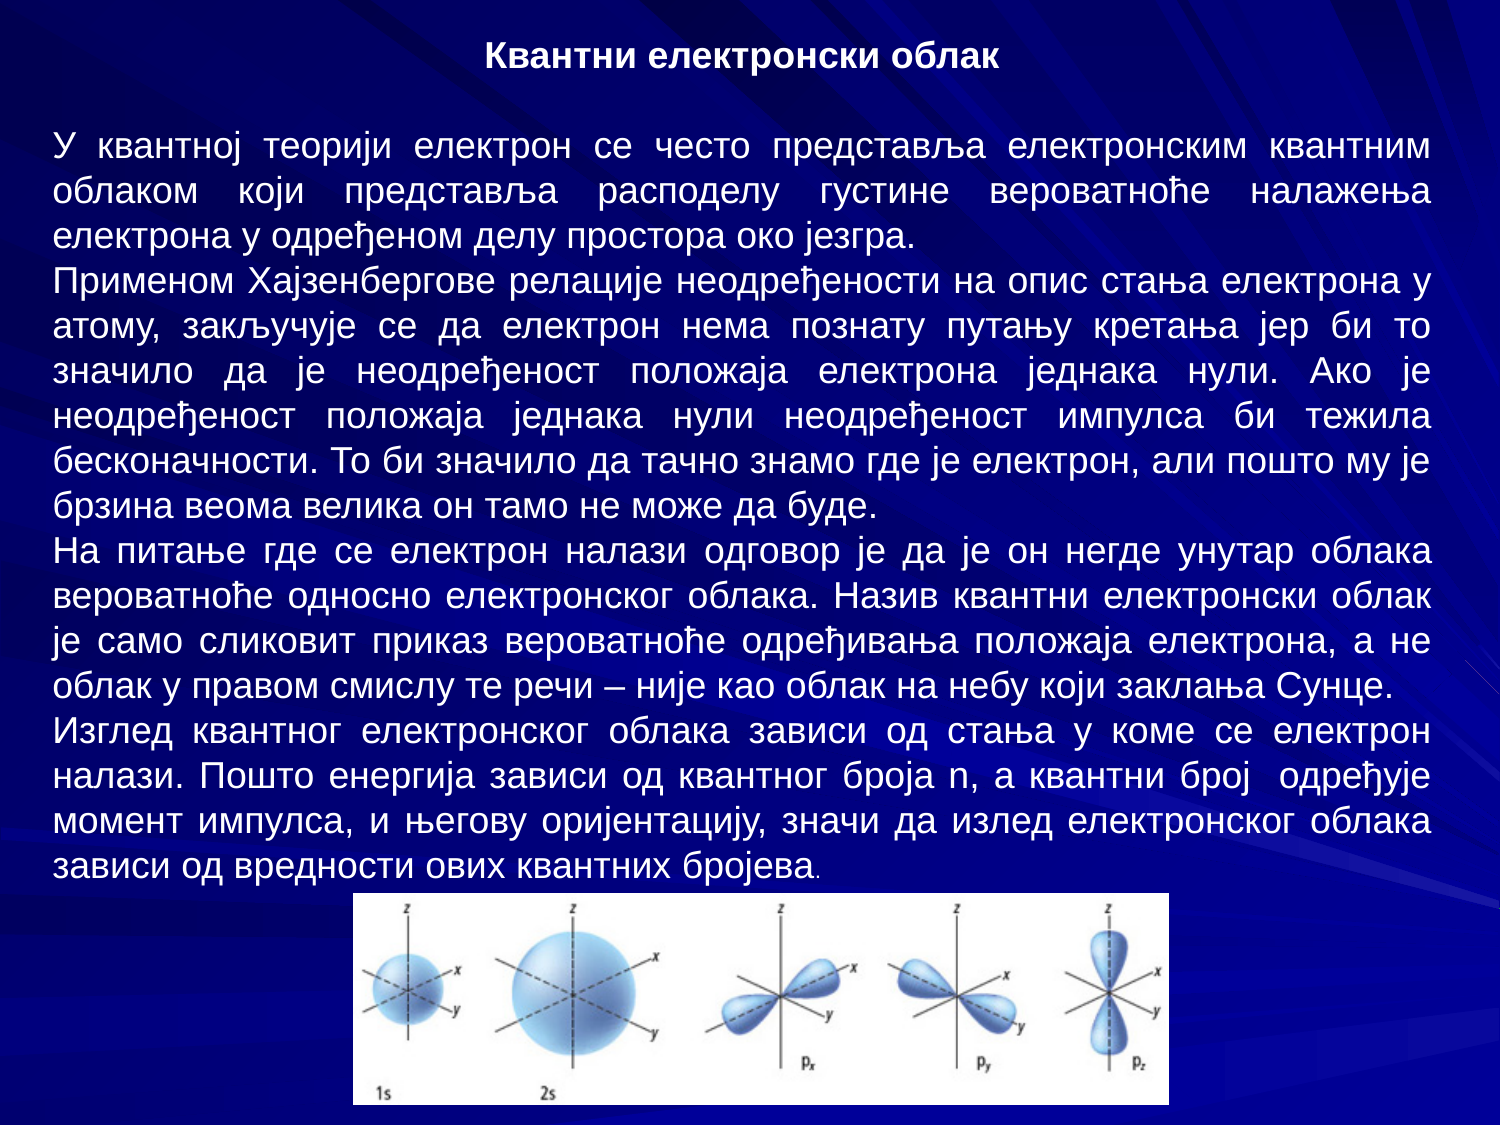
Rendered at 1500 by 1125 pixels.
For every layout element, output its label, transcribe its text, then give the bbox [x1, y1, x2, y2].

text_box Квантни електронски облак У квантној теорији електрон се често представља електронским квантним облаком који представља расподелу густине вероватноће налажења електрона у одређеном делу простора око језгра. Применом Хајзенбергове релације неодређености на опис стања електрона у атому, закључује се да електрон нема познату путању кретања јер би то значило да је неодређеност положаја електрона једнака нули. Ако је неодређеност положаја једнака нули неодређеност импулса би тежила бесконачности. То би значило да тачно знамо где је електрон, али пошто му је брзина веома велика он тамо не може да буде. На питање где се електрон налази одговор је да је он негде унутар облака вероватноће односно електронског облака. Назив квантни електронски облак је само сликовит приказ вероватноће одређивања положаја електрона, а не облак у правом смислу те речи – није као облак на небу који заклања Сунце. Изглед квантног електронског облака зависи од стања у коме се електрон налази. Пошто енергија зависи од квантног броја n, a квантни број одређује момент импулса, и његову оријентацију, значи да излед електронског облака зависи од вредности ових квантних бројева. [37, 23, 1447, 894]
picture [352, 893, 1169, 1105]
